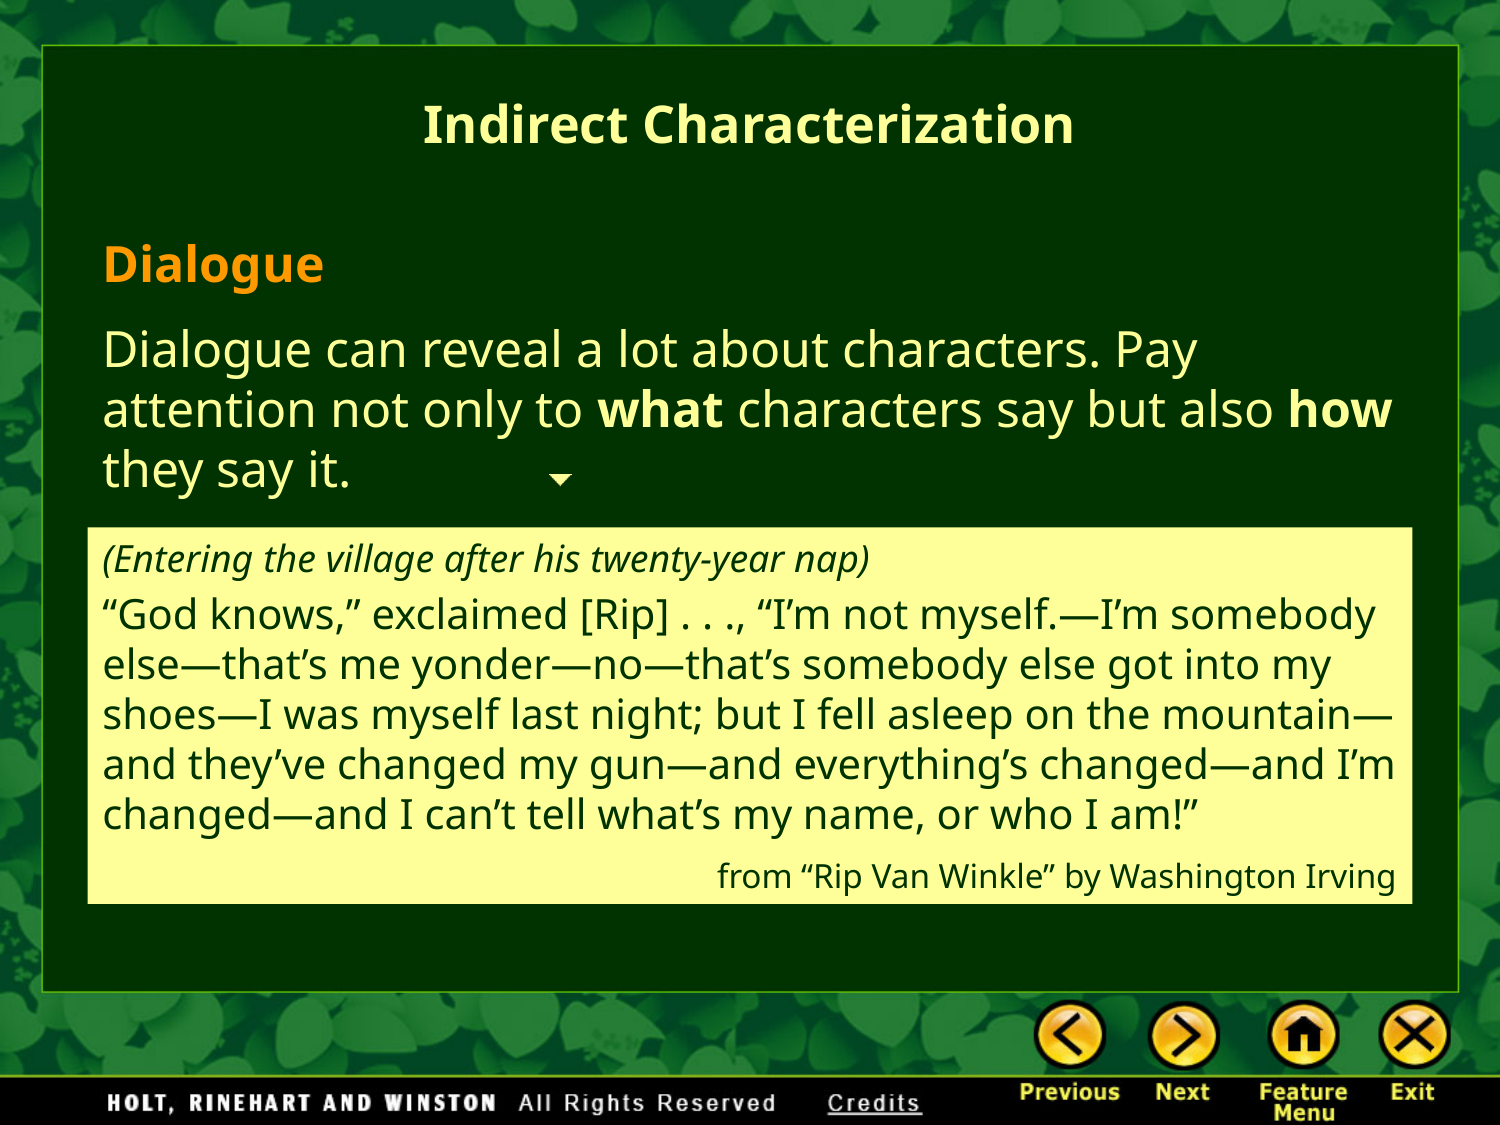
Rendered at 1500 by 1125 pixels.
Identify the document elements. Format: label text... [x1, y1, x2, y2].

text_box (Entering the village after his twenty-year nap) “God knows,” exclaimed [Rip] . . ., “I’m not myself.—I’m somebody else—that’s me yonder—no—that’s somebody else got into my shoes—I was myself last night; but I fell asleep on the mountain—and they’ve changed my gun—and everything’s changed—and I’m changed—and I can’t tell what’s my name, or who I am!” from “Rip Van Winkle” by Washington Irving [87, 527, 1413, 904]
text_box Dialogue Dialogue can reveal a lot about characters. Pay attention not only to what characters say but also how they say it. [87, 224, 1413, 505]
title Indirect Characterization [74, 57, 1426, 188]
picture [0, 0, 1500, 1125]
